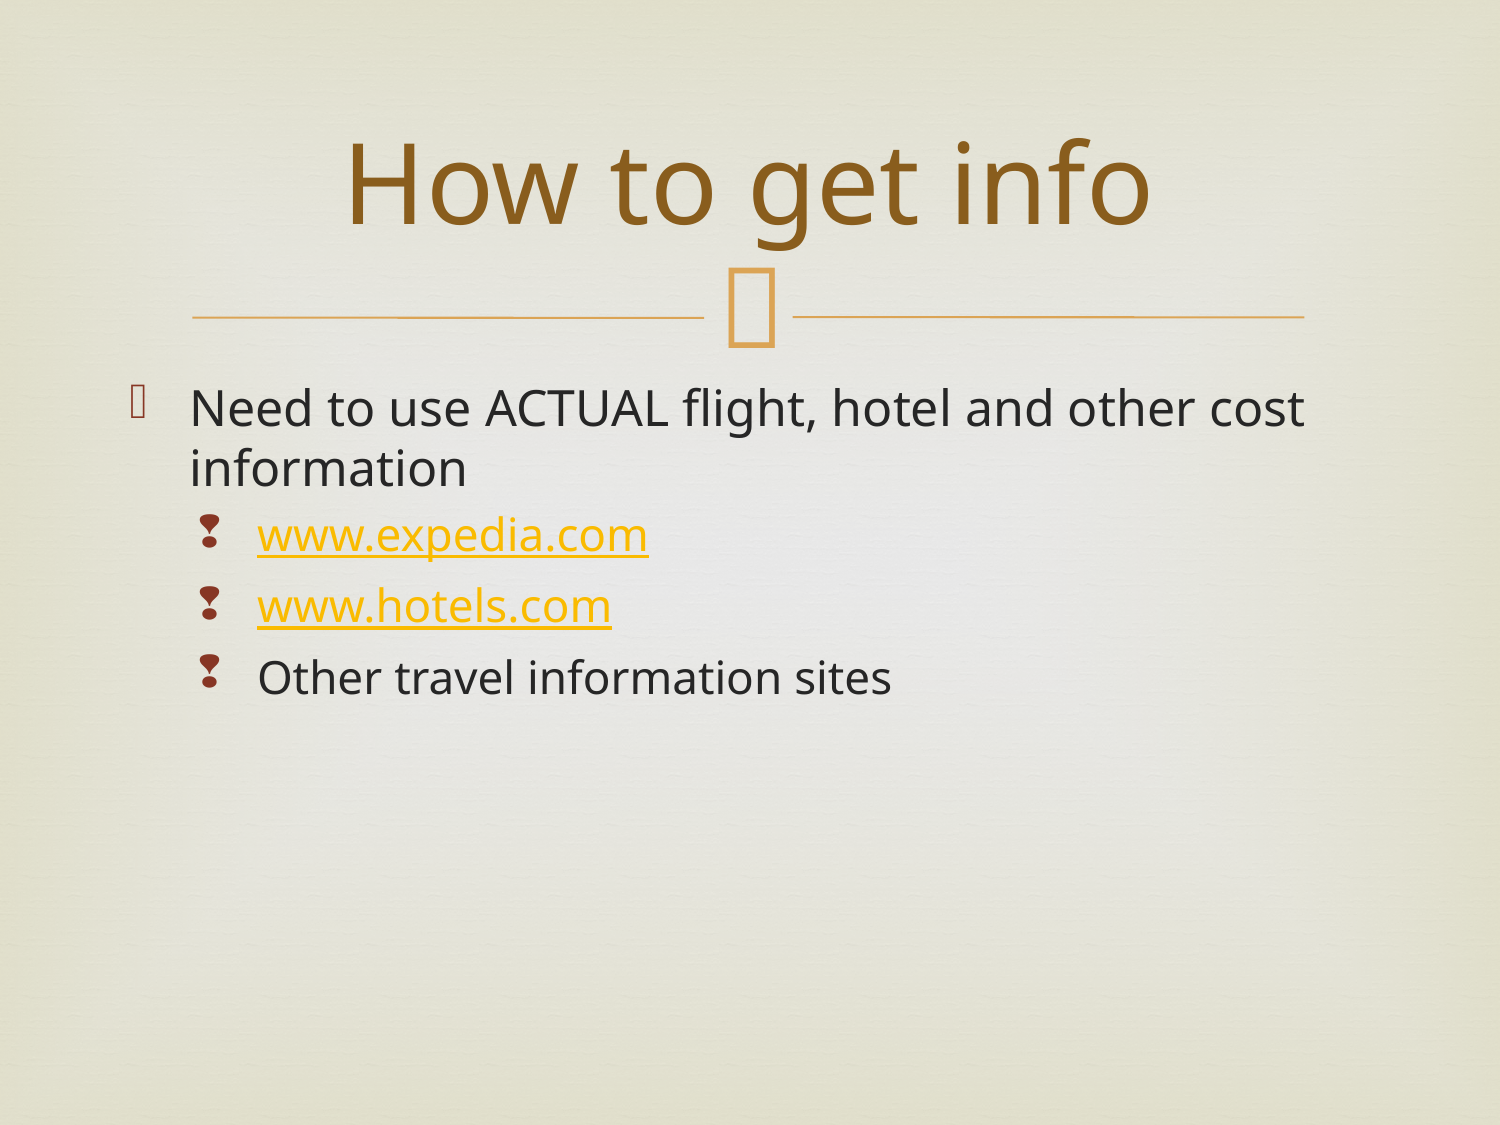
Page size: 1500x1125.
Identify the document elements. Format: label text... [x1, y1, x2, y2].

title How to get info [112, 93, 1386, 267]
list Need to use ACTUAL flight, hotel and other cost information www.expedia.com www.hotels.com Other travel information sites [114, 368, 1386, 1005]
